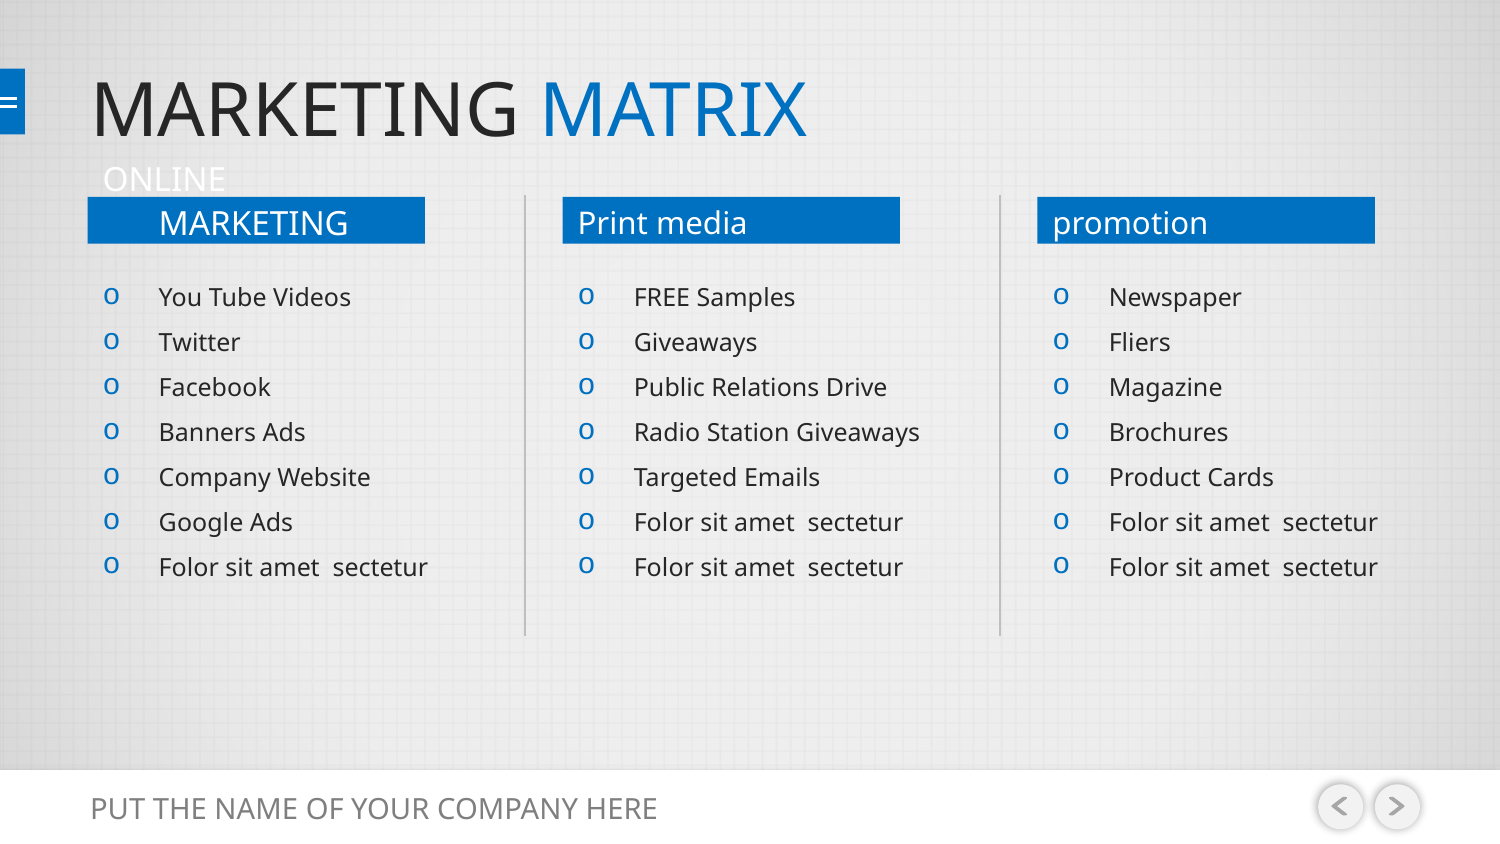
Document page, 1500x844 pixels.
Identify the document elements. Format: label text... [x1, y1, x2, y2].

footer PUT THE NAME OF YOUR COMPANY HERE [75, 784, 1163, 833]
list Newspaper Fliers Magazine Brochures Product Cards Folor sit amet sectetur Folor sit amet sectetur [1037, 259, 1463, 647]
picture [0, 0, 1500, 770]
list promotion [1037, 196, 1375, 244]
title MARKETING MATRIX [75, 71, 1325, 142]
list FREE Samples Giveaways Public Relations Drive Radio Station Giveaways Targeted Emails Folor sit amet sectetur Folor sit amet sectetur [562, 259, 988, 647]
list Print media [562, 196, 900, 244]
list ONLINE MARKETING [87, 196, 425, 244]
list You Tube Videos Twitter Facebook Banners Ads Company Website Google Ads Folor sit amet sectetur [87, 259, 513, 647]
